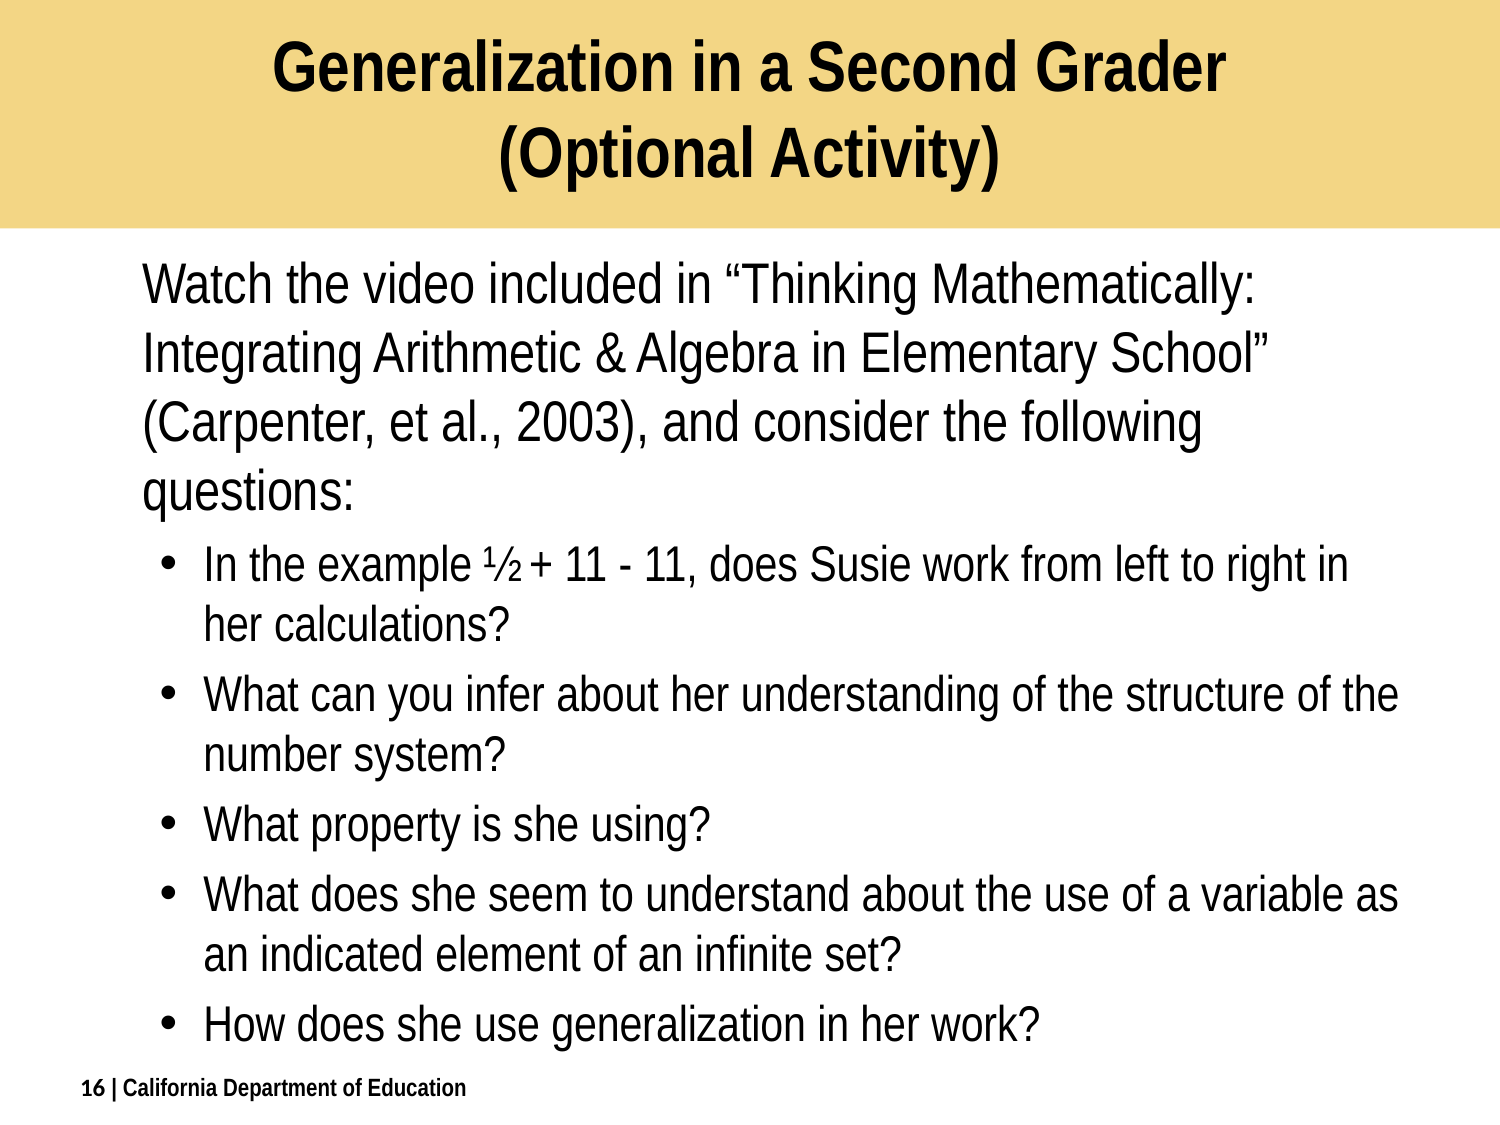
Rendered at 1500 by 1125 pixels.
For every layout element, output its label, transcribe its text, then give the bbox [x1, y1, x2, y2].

title Generalization in a Second Grader (Optional Activity) [75, 11, 1425, 200]
footer | California Department of Education [121, 1064, 699, 1124]
slide_number 16 [55, 1064, 121, 1124]
list Watch the video included in “Thinking Mathematically: Integrating Arithmetic & Algebra in Elementary School” (Carpenter, et al., 2003), and consider the following questions: In the example ½ + 11 - 11, does Susie work from left to right in her calculations? What can you infer about her understanding of the structure of the number system? What property is she using? What does she seem to understand about the use of a variable as an indicated element of an infinite set? How does she use generalization in her work? [75, 239, 1425, 1064]
